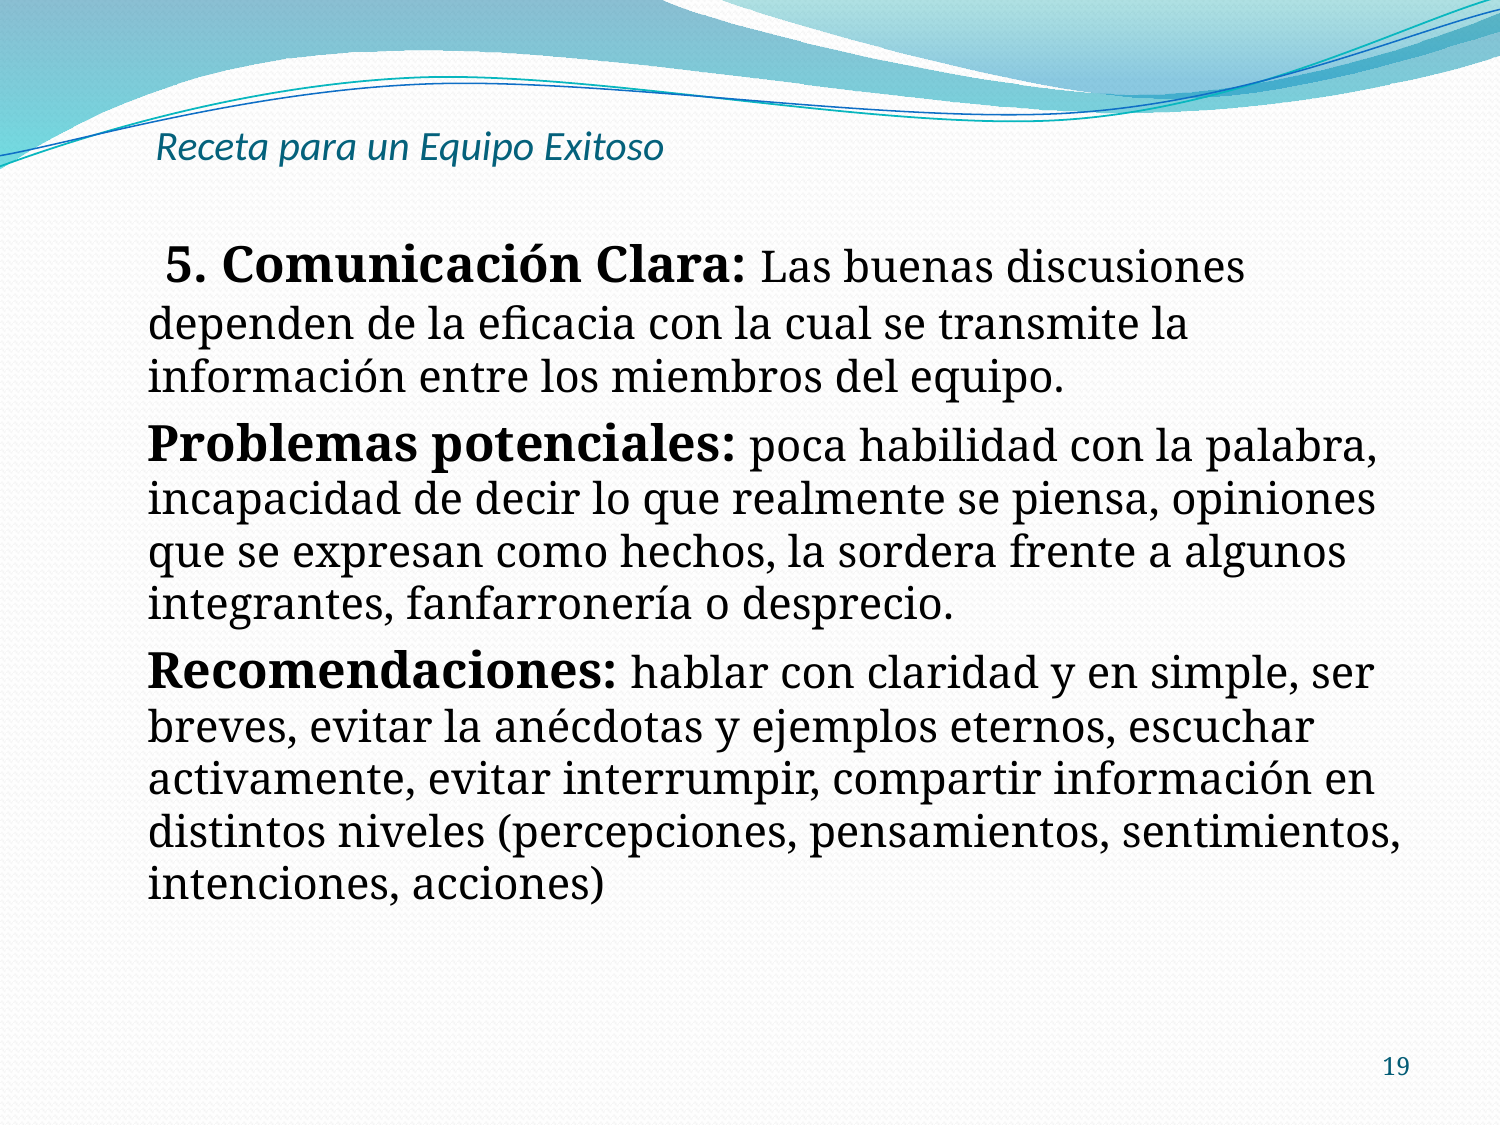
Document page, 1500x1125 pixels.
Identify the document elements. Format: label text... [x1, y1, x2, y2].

list 5. Comunicación Clara: Las buenas discusiones dependen de la eficacia con la cual se transmite la información entre los miembros del equipo. Problemas potenciales: poca habilidad con la palabra, incapacidad de decir lo que realmente se piensa, opiniones que se expresan como hechos, la sordera frente a algunos integrantes, fanfarronería o desprecio. Recomendaciones: hablar con claridad y en simple, ser breves, evitar la anécdotas y ejemplos eternos, escuchar activamente, evitar interrumpir, compartir información en distintos niveles (percepciones, pensamientos, sentimientos, intenciones, acciones) [70, 187, 1430, 950]
title Receta para un Equipo Exitoso [140, 70, 1451, 177]
slide_number 19 [1050, 1042, 1426, 1103]
